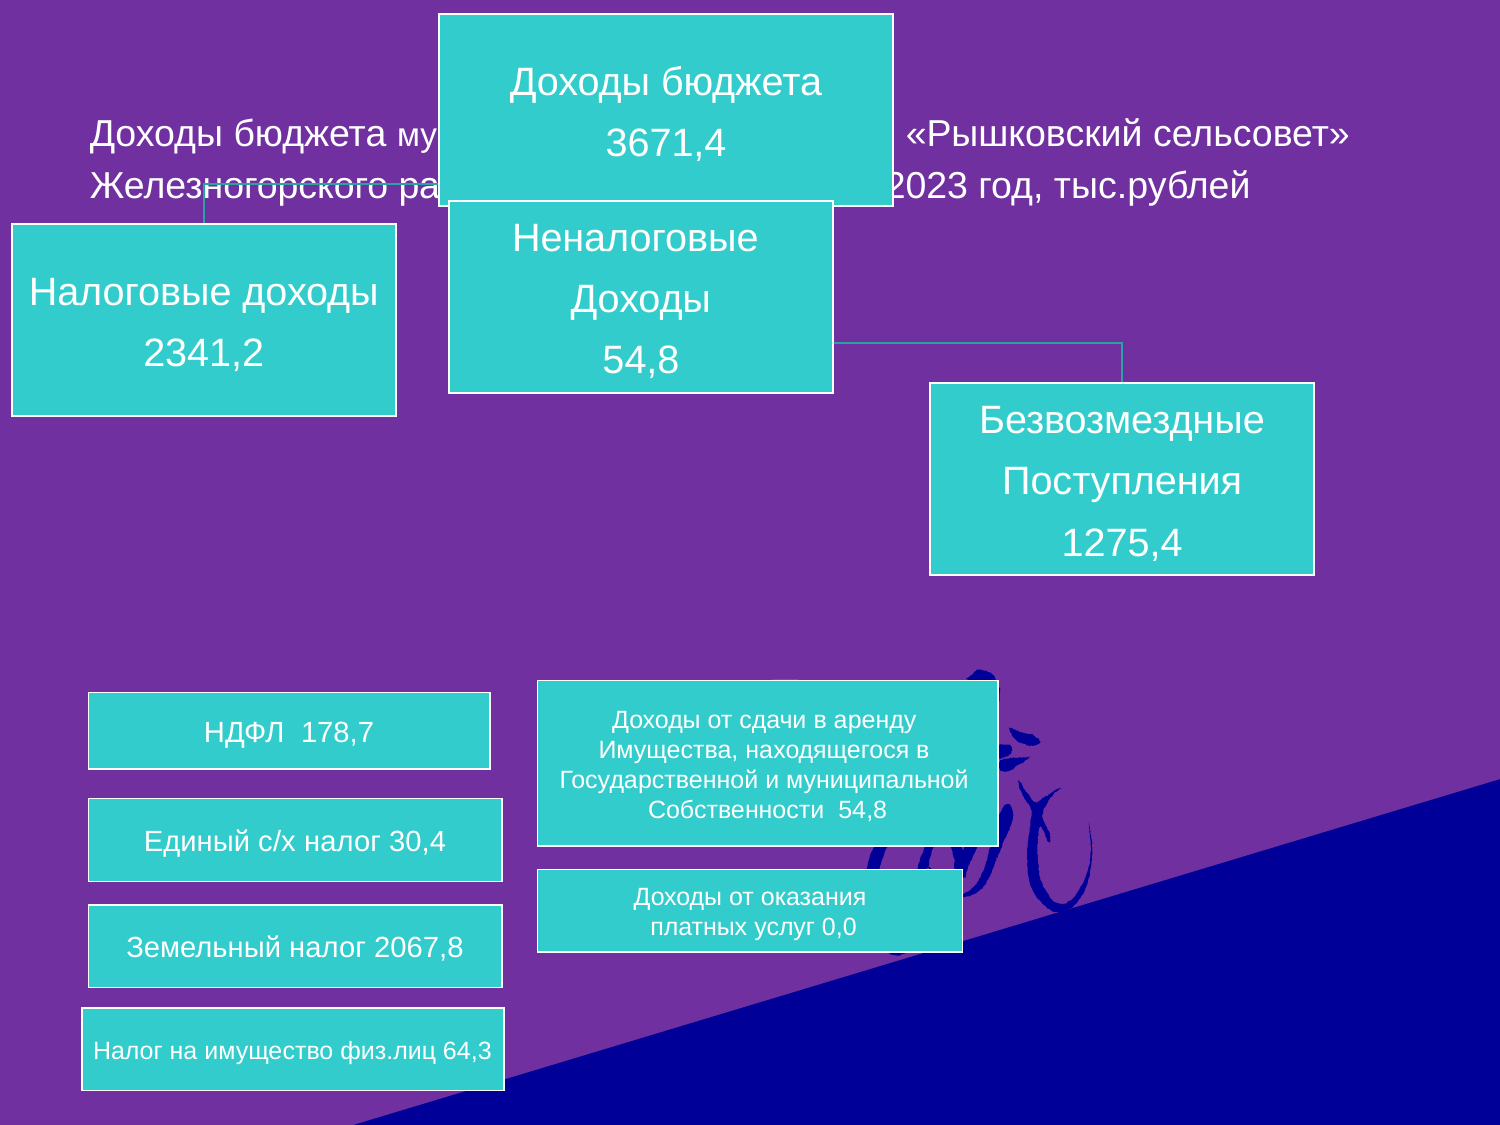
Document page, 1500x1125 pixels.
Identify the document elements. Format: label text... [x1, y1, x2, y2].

title Доходы бюджета муниципального образования «Рышковский сельсовет» Железногорского района Курской области на 2023 год, тыс.рублей [205, 185, 448, 233]
title Доходы бюджета муниципального образования «Рышковский сельсовет» Железногорского района Курской области на 2023 год, тыс.рублей [74, 44, 438, 223]
title Доходы бюджета муниципального образования «Рышковский сельсовет» Железногорского района Курской области на 2023 год, тыс.рублей [834, 44, 1426, 233]
text_box Налог на имущество физ.лиц 64,3 [81, 1007, 504, 1091]
text_box Земельный налог 2067,8 [88, 953, 503, 988]
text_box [76, 267, 1391, 953]
